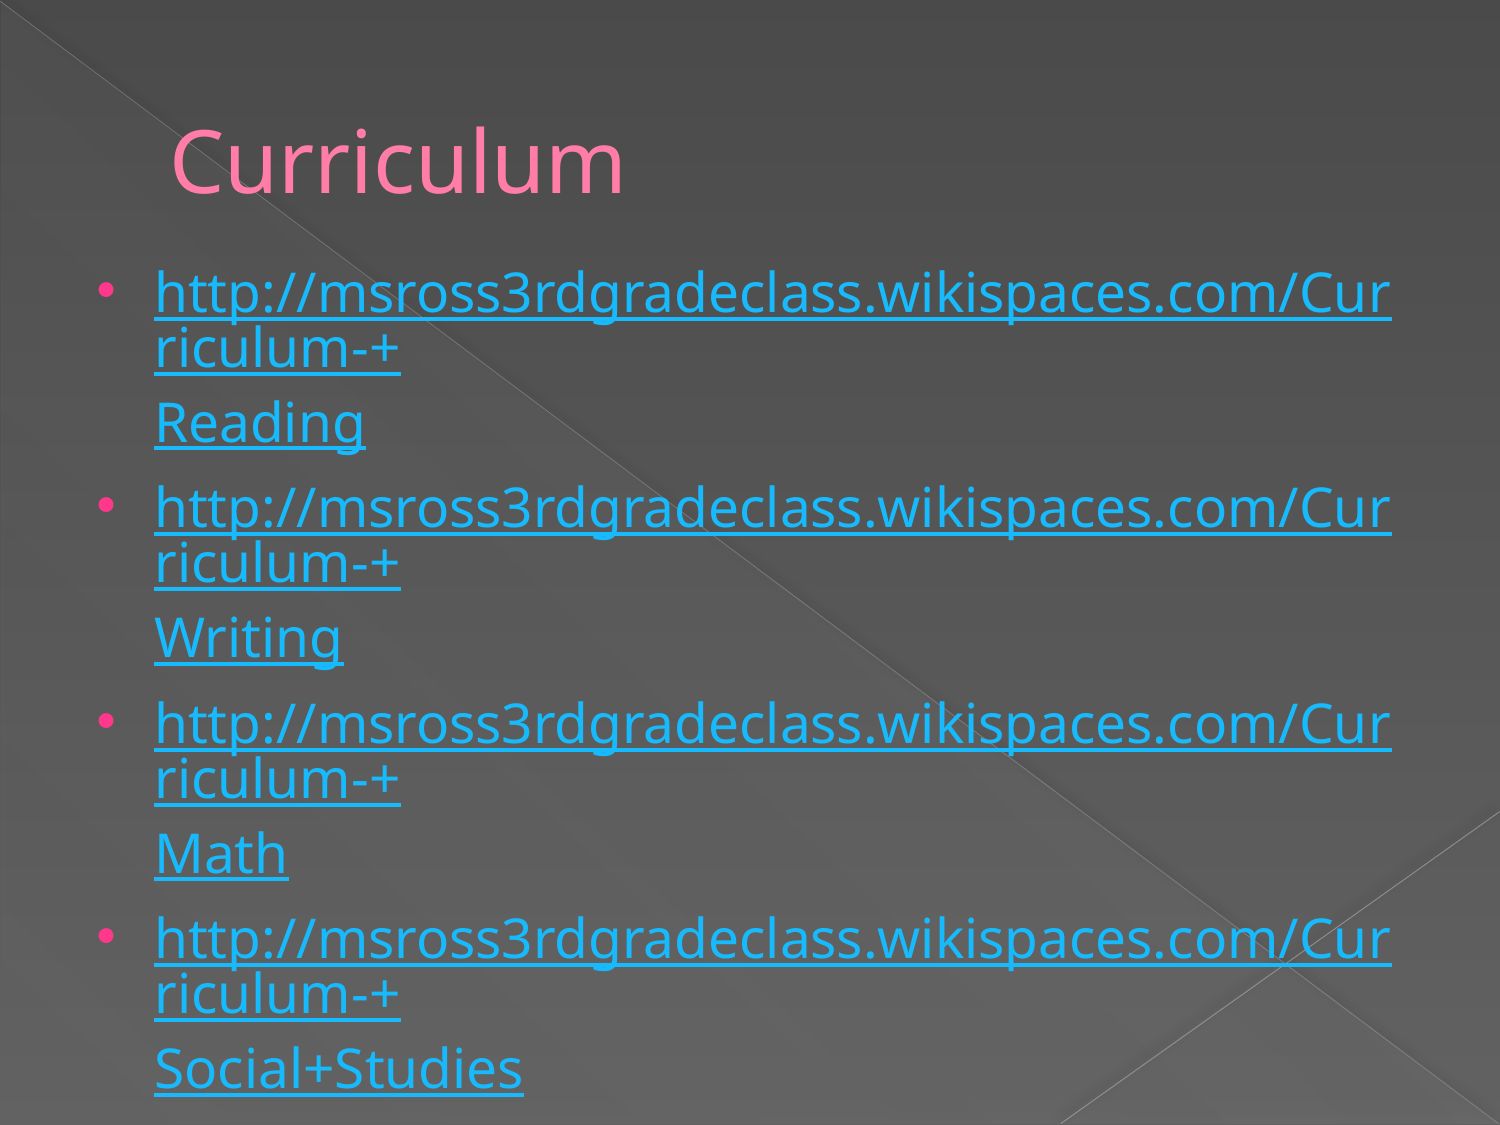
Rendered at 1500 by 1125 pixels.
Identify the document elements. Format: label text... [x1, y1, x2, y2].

title Curriculum [75, 43, 1425, 249]
list http://msross3rdgradeclass.wikispaces.com/Curriculum-+Reading http://msross3rdgradeclass.wikispaces.com/Curriculum-+Writing http://msross3rdgradeclass.wikispaces.com/Curriculum-+Math http://msross3rdgradeclass.wikispaces.com/Curriculum-+Social+Studies http://msross3rdgradeclass.wikispaces.com/Curriculum-+Science [75, 249, 1425, 1059]
